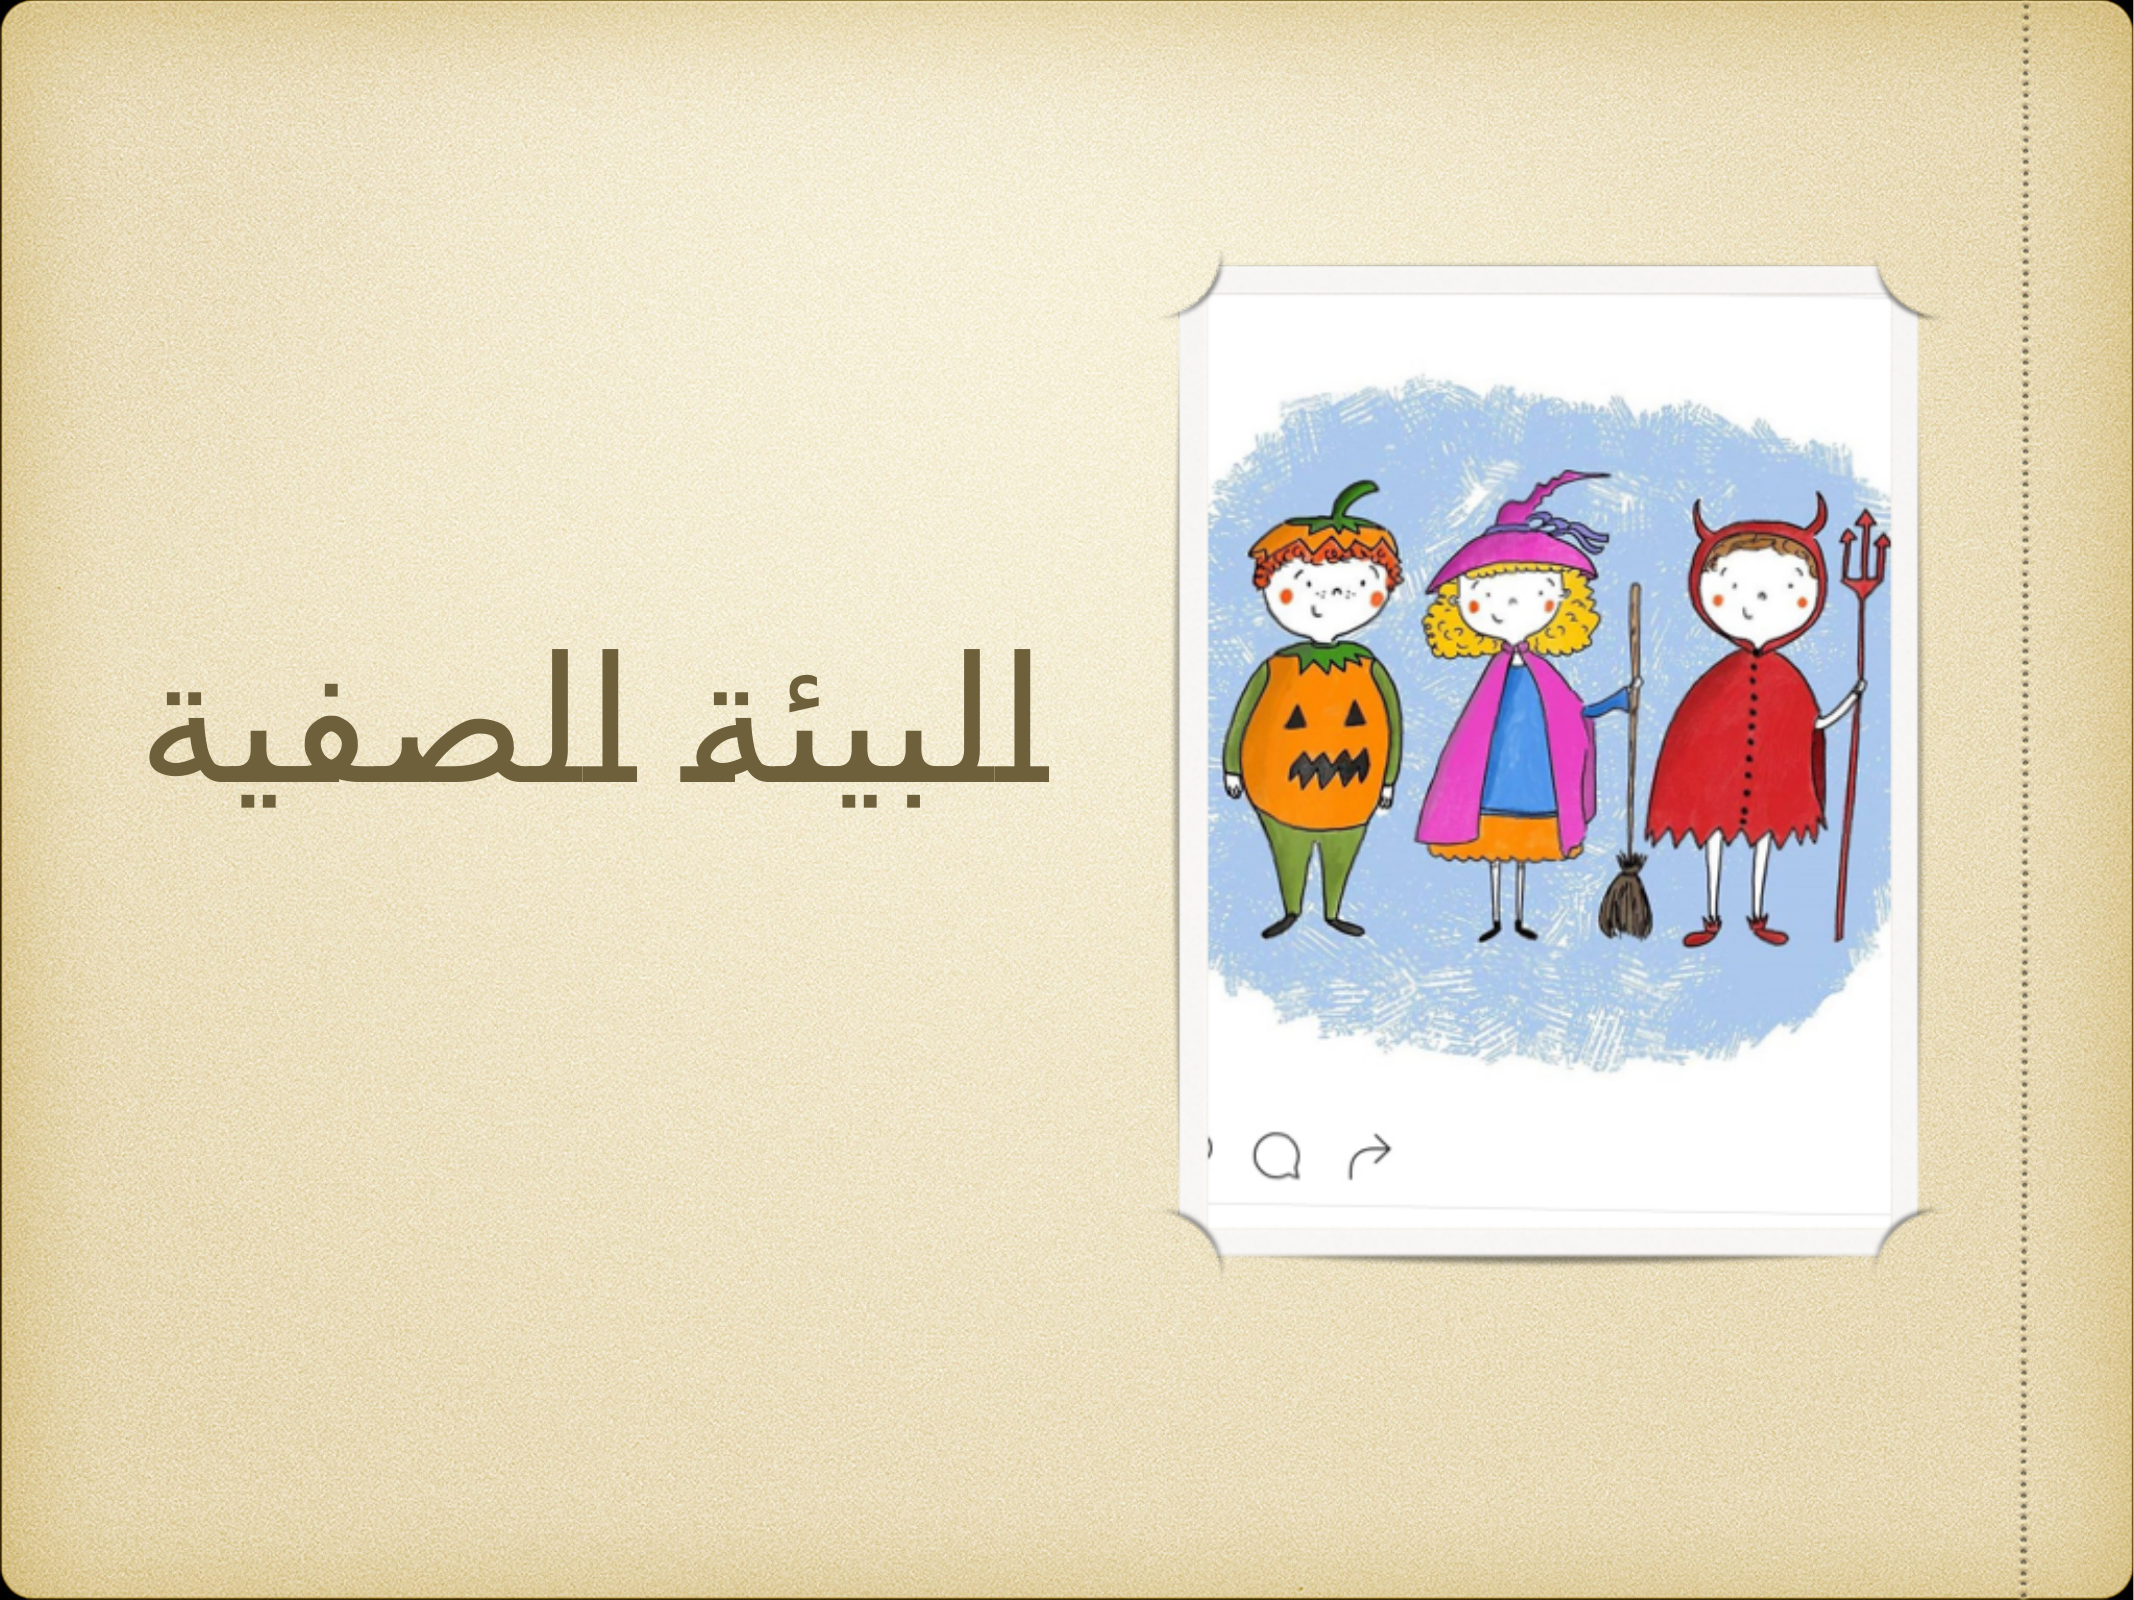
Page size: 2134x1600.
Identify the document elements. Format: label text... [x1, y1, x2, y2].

title البيئة الصفية [118, 493, 1116, 1037]
picture [0, 0, 2134, 1600]
